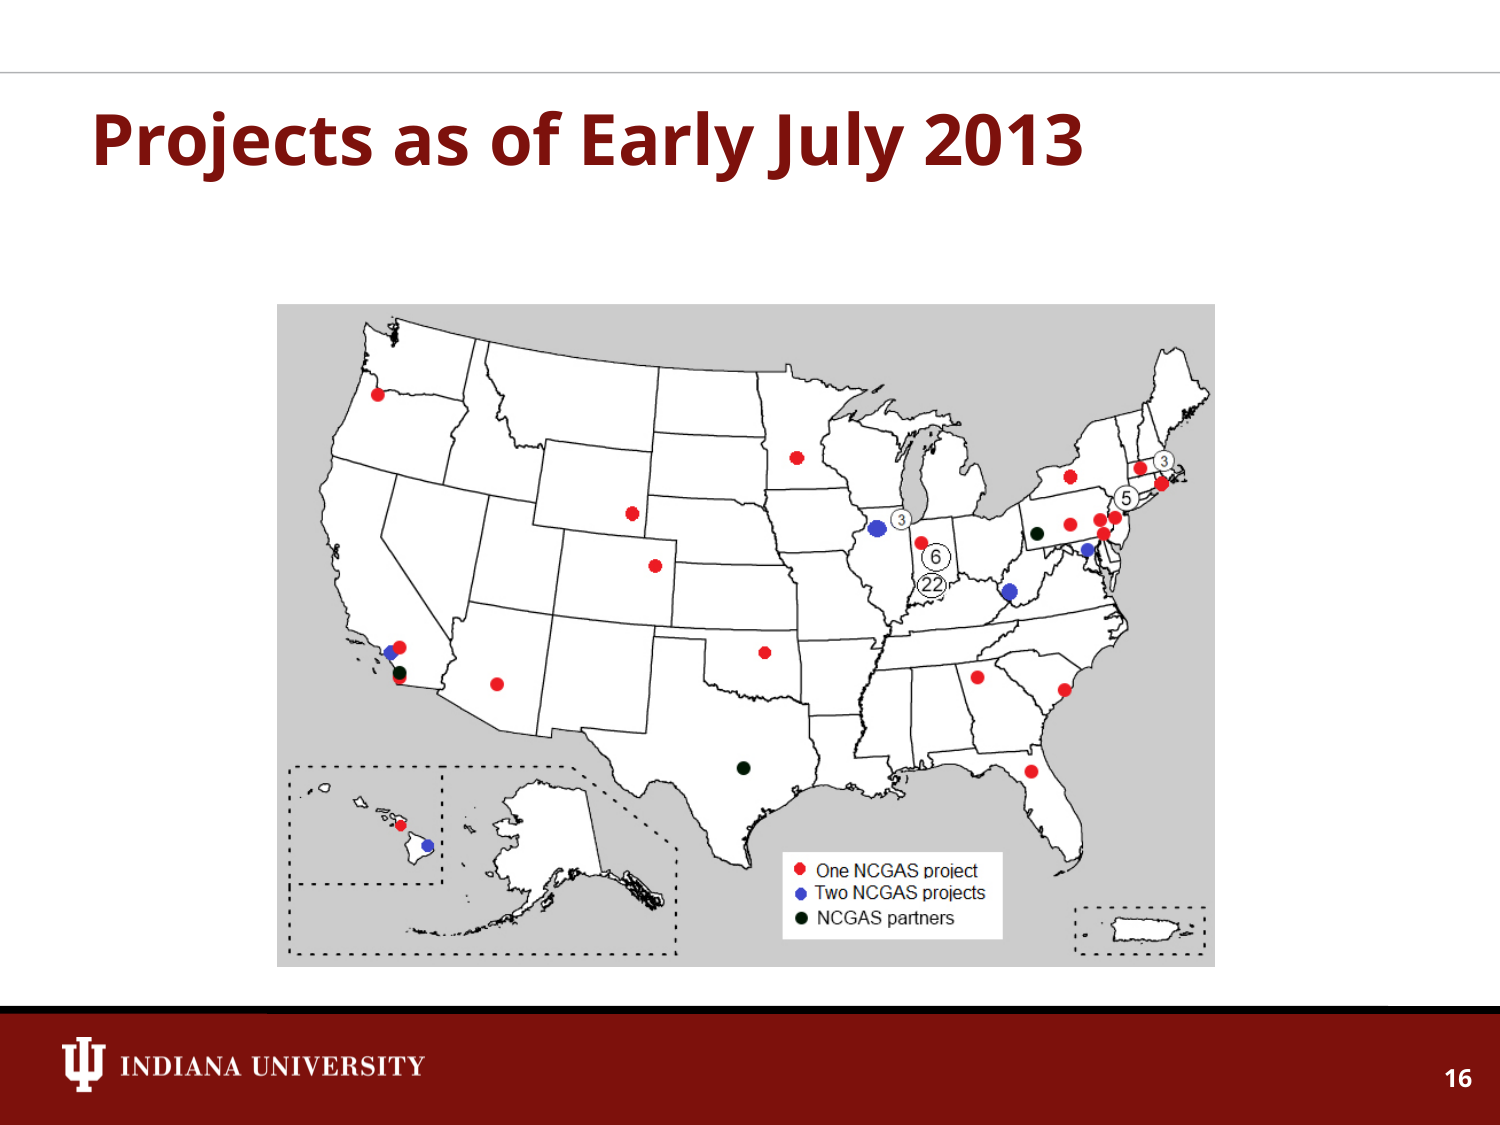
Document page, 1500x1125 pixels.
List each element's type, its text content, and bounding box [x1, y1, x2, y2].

picture [62, 1037, 425, 1098]
slide_number 16 [1137, 1050, 1488, 1110]
title Projects as of Early July 2013 [75, 87, 1417, 275]
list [276, 303, 1215, 967]
